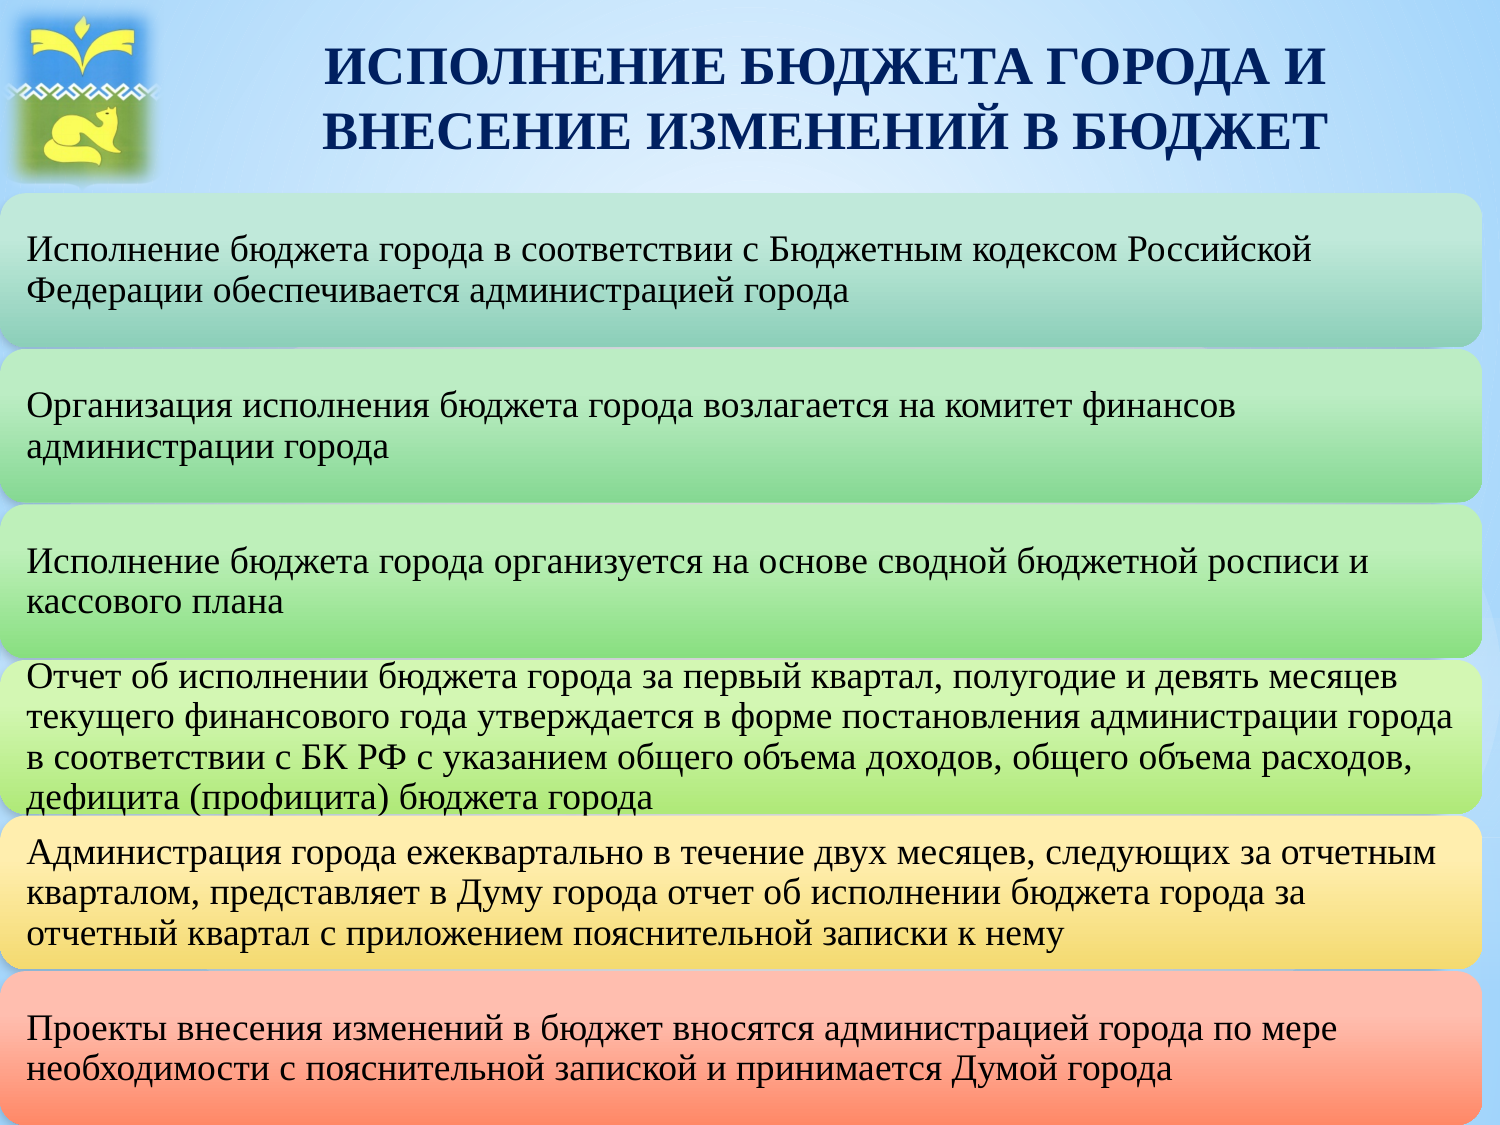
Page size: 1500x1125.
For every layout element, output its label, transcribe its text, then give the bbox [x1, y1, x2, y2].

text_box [0, 192, 1483, 1125]
title ИСПОЛНЕНИЕ БЮДЖЕТА ГОРОДА И ВНЕСЕНИЕ ИЗМЕНЕНИЙ В БЮДЖЕТ [169, 23, 1500, 142]
picture [0, 0, 165, 192]
